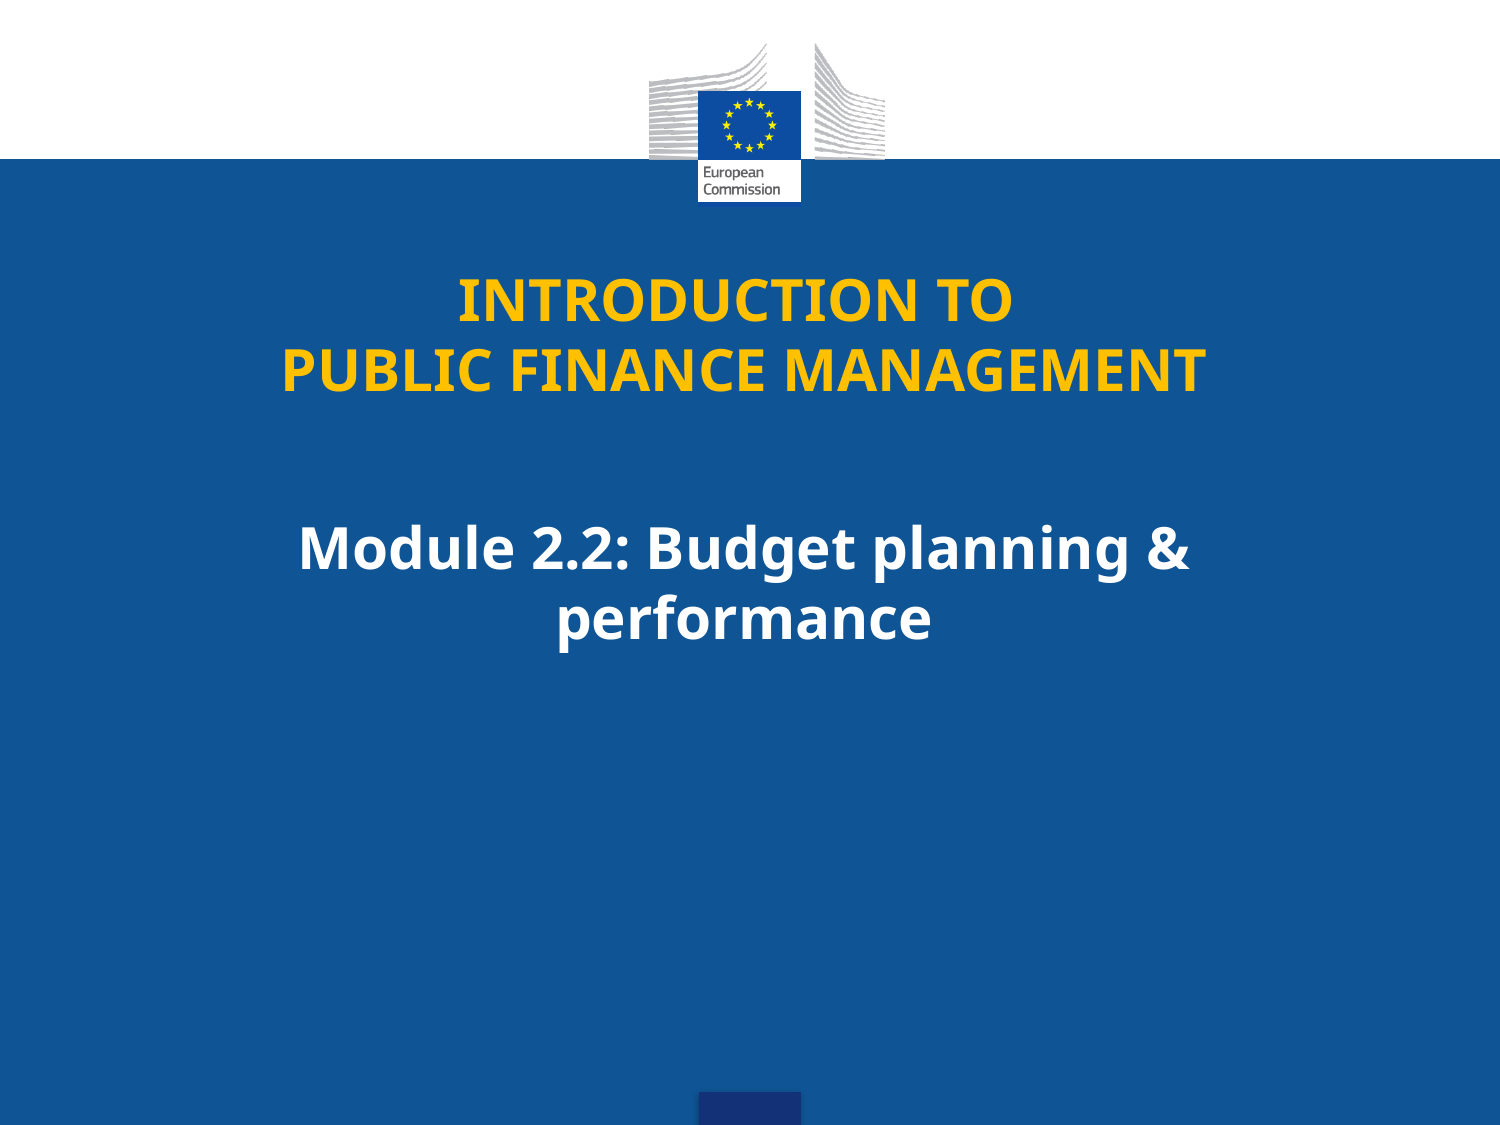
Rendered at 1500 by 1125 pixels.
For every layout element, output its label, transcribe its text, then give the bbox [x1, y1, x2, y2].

subtitle Module 2.2: Budget planning & performance [210, 503, 1278, 668]
text_box INTRODUCTION TO PUBLIC FINANCE MANAGEMENT [152, 268, 1336, 399]
